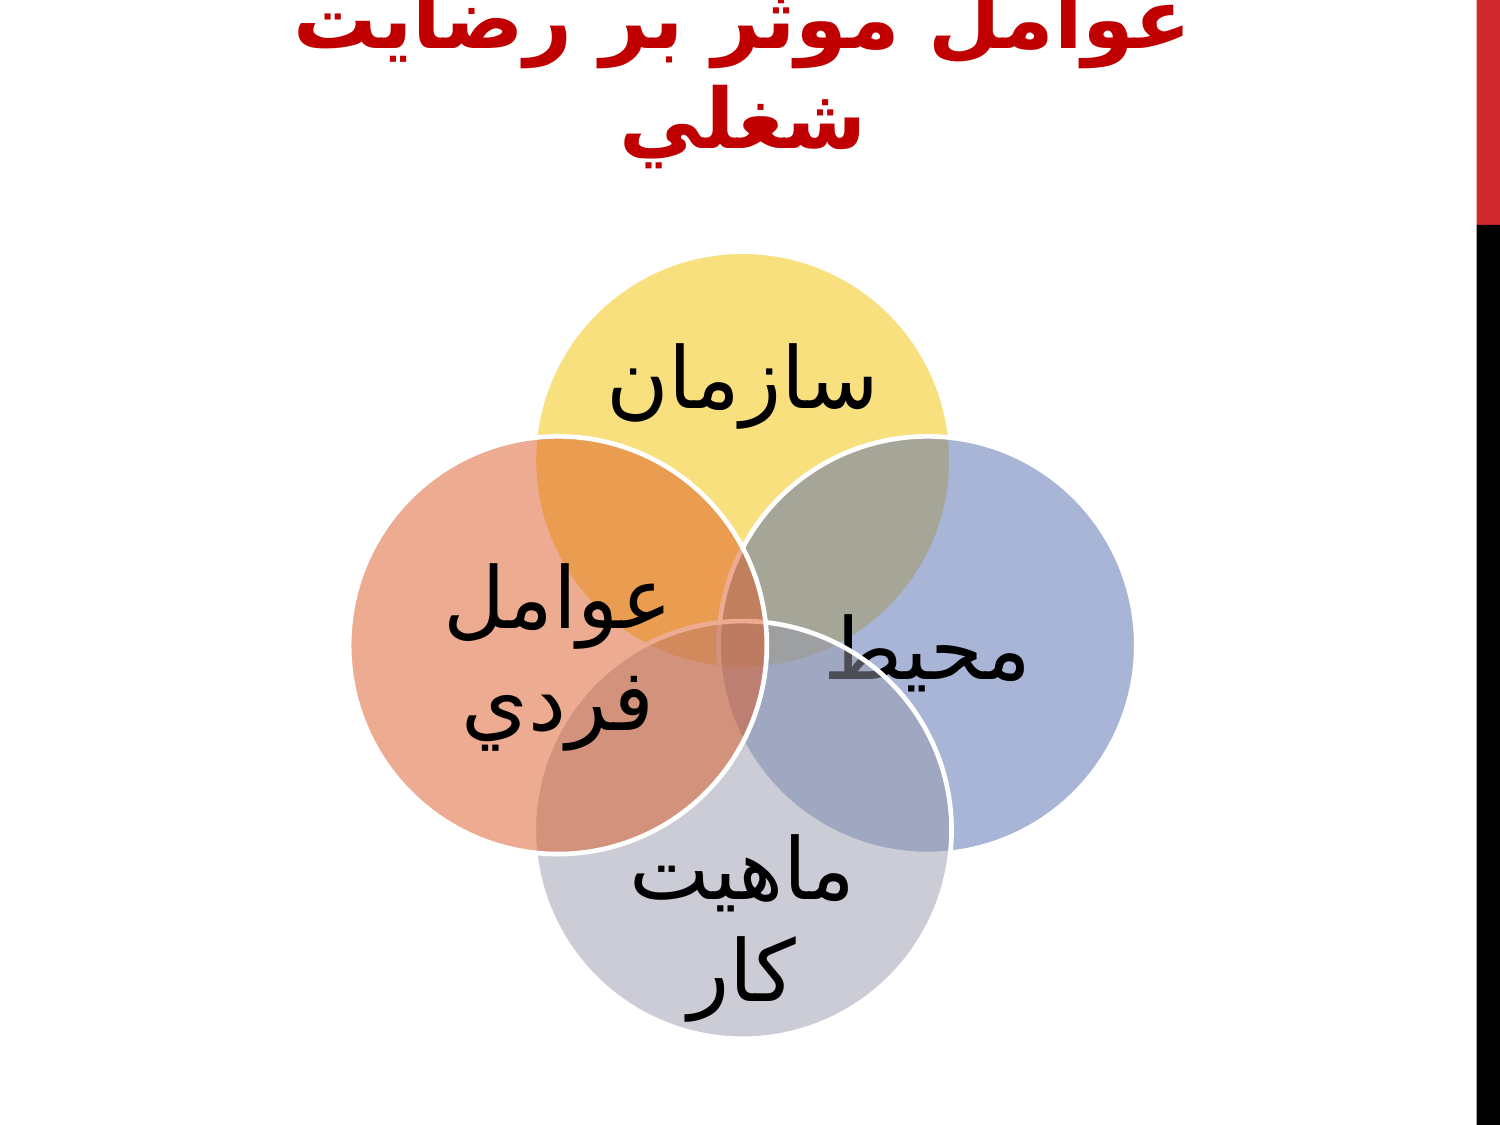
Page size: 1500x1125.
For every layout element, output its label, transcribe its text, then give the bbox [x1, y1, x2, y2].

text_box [206, 242, 1280, 1048]
text_box عوامل موثر بر رضايت شغلي [206, 26, 1279, 173]
